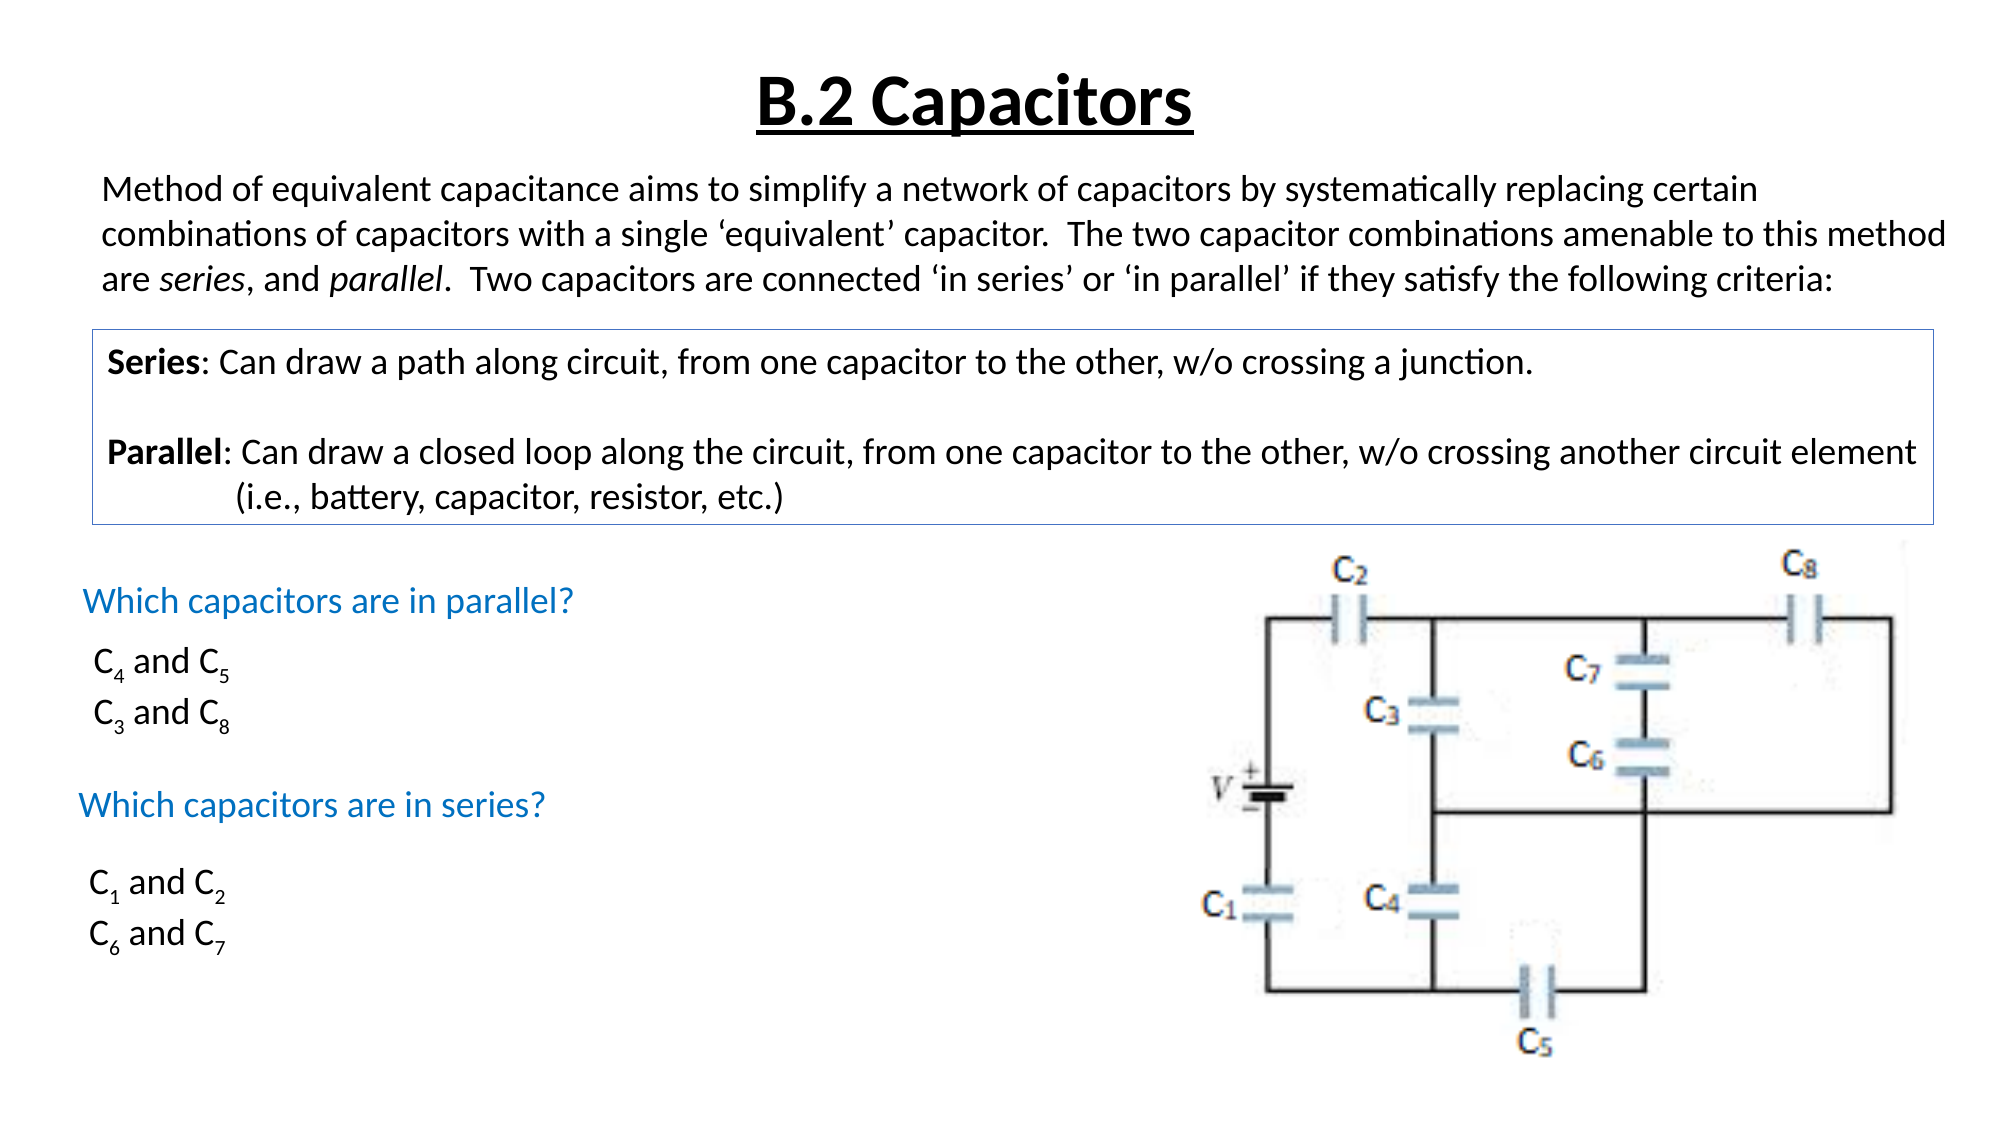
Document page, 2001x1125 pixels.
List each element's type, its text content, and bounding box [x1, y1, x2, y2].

text_box Which capacitors are in parallel? [67, 568, 591, 628]
text_box Series: Can draw a path along circuit, from one capacitor to the other, w/o crossing a junction. Parallel: Can draw a closed loop along the circuit, from one capacitor to the other, w/o crossing another circuit element (i.e., battery, capacitor, resistor, etc.) [92, 329, 1934, 525]
text_box C1 and C2 C6 and C7 [74, 849, 250, 967]
text_box Which capacitors are in series? [63, 772, 563, 833]
text_box C4 and C5 C3 and C8 [78, 628, 245, 746]
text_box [1199, 519, 1919, 1080]
text_box B.2 Capacitors [741, 53, 1213, 152]
text_box Method of equivalent capacitance aims to simplify a network of capacitors by systematically replacing certain combinations of capacitors with a single ‘equivalent’ capacitor. The two capacitor combinations amenable to this method are series, and parallel. Two capacitors are connected ‘in series’ or ‘in parallel’ if they satisfy the following criteria: [86, 156, 1964, 307]
